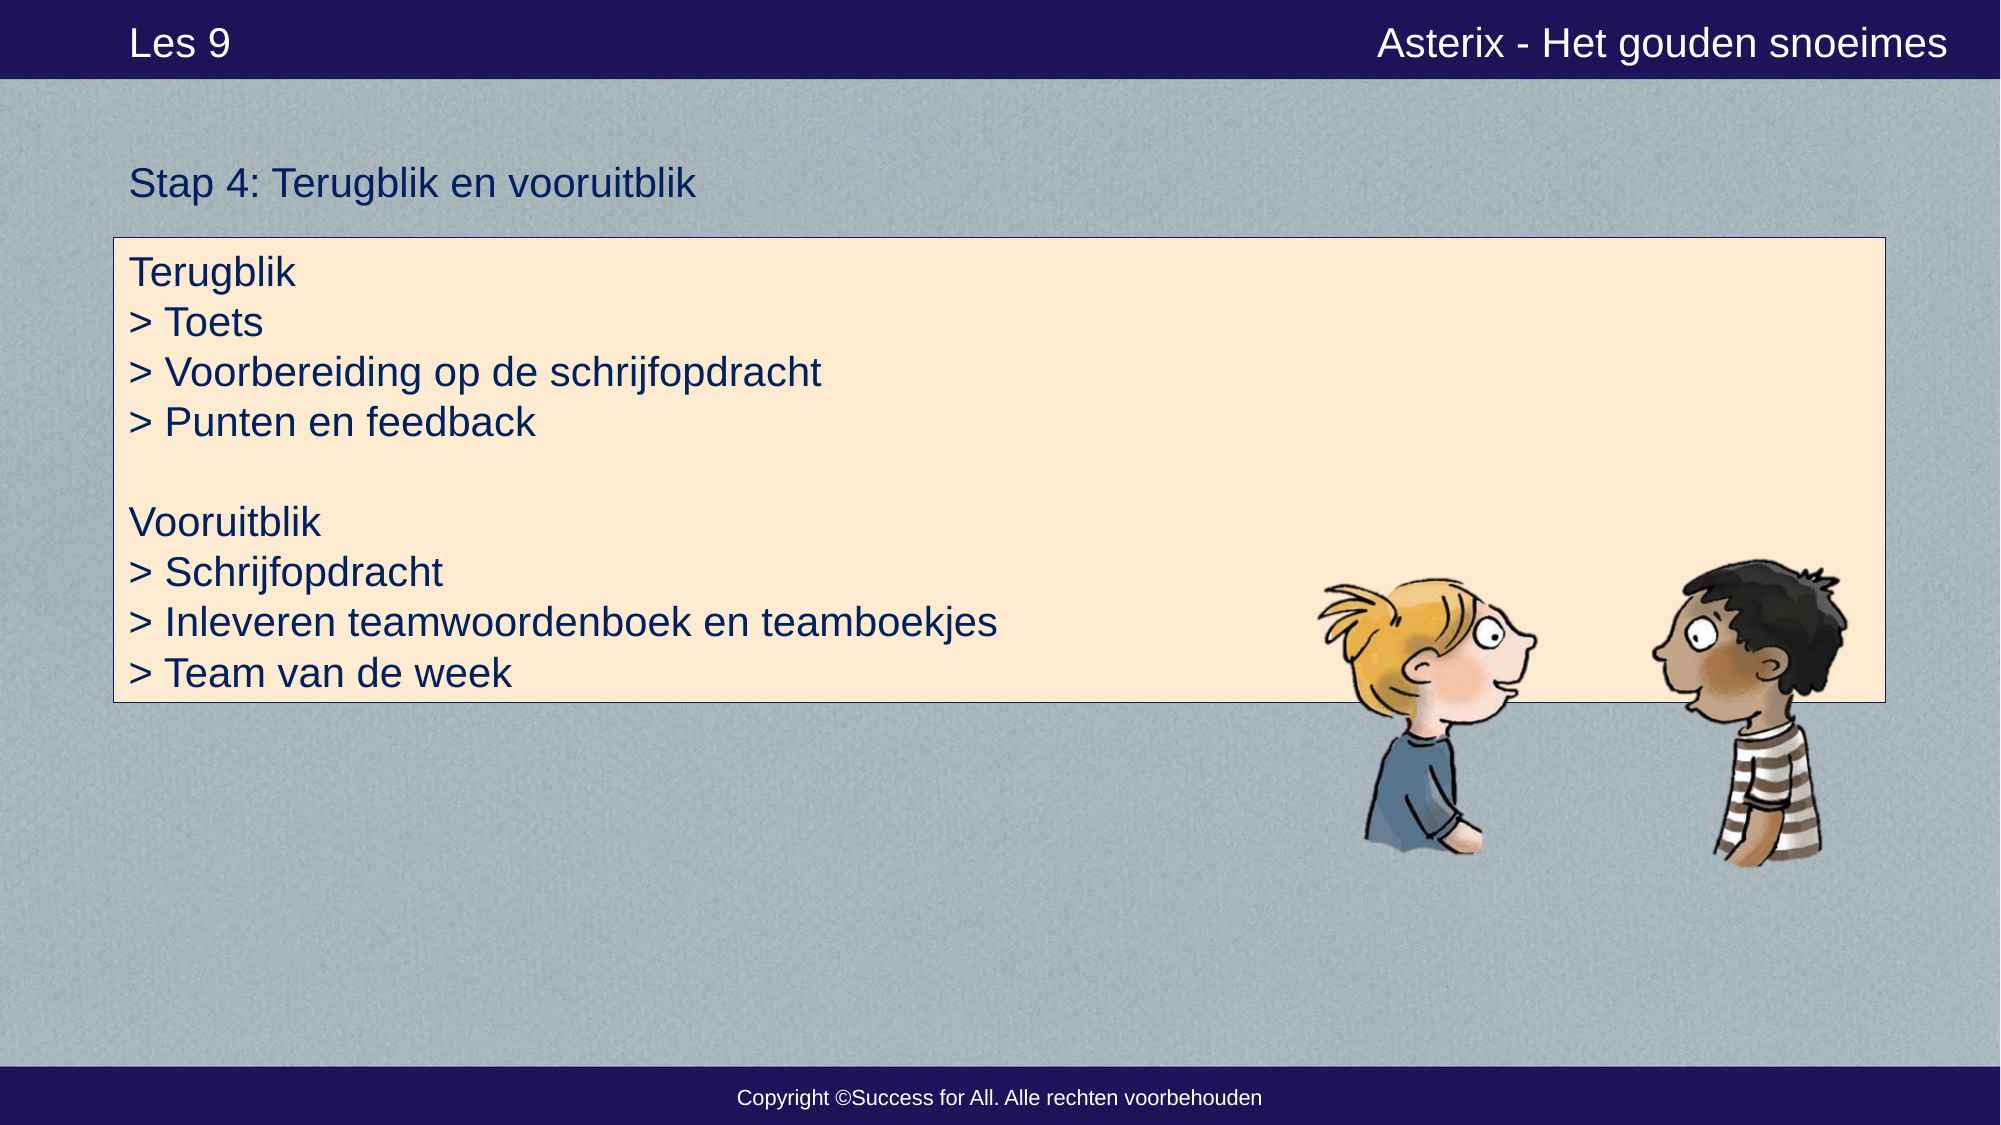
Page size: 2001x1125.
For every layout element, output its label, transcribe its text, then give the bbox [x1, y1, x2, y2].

picture [0, 0, 2001, 1125]
text_box Les 9 [114, 8, 354, 73]
text_box Terugblik > Toets > Voorbereiding op de schrijfopdracht > Punten en feedback Vooruitblik > Schrijfopdracht > Inleveren teamwoordenboek en teamboekjes > Team van de week [113, 237, 1886, 703]
text_box Asterix - Het gouden snoeimes [786, 8, 1963, 73]
text_box Copyright ©Success for All. Alle rechten voorbehouden [0, 1076, 2000, 1125]
text_box Stap 4: Terugblik en vooruitblik [113, 148, 1635, 214]
